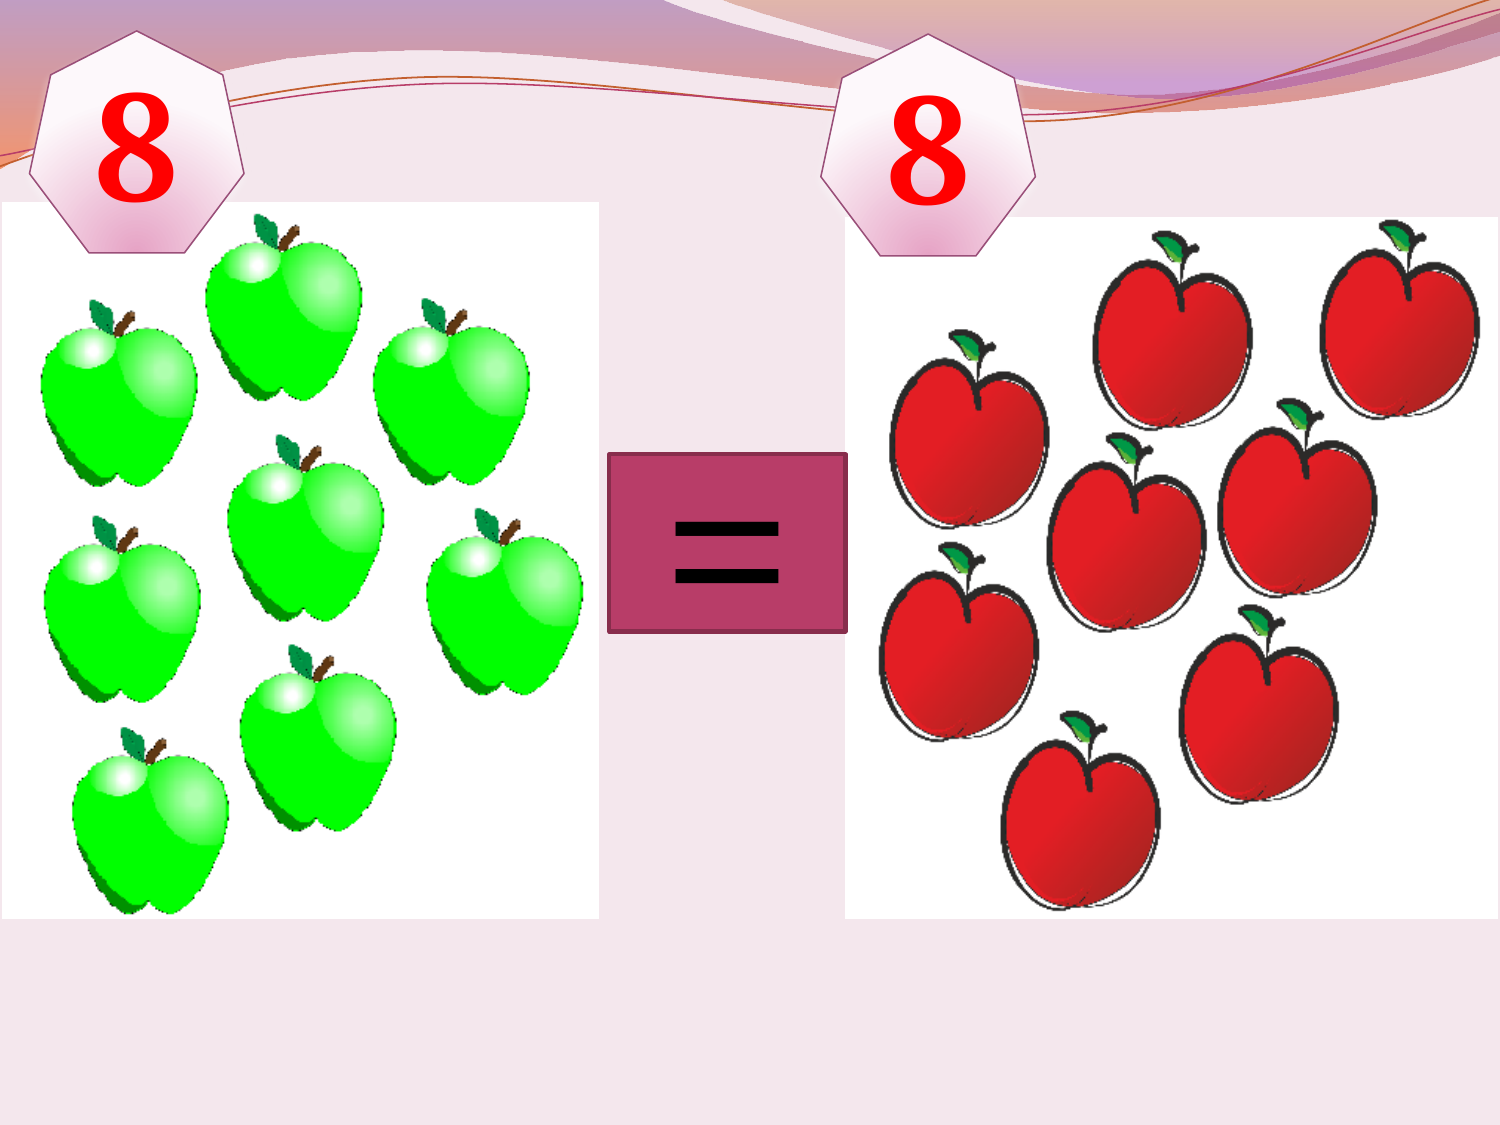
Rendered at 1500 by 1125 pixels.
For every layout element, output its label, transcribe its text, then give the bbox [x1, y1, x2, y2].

picture [2, 202, 599, 920]
text_box 8 [820, 33, 1037, 216]
picture [845, 217, 1498, 920]
text_box = [607, 452, 838, 634]
text_box 8 [28, 30, 245, 201]
